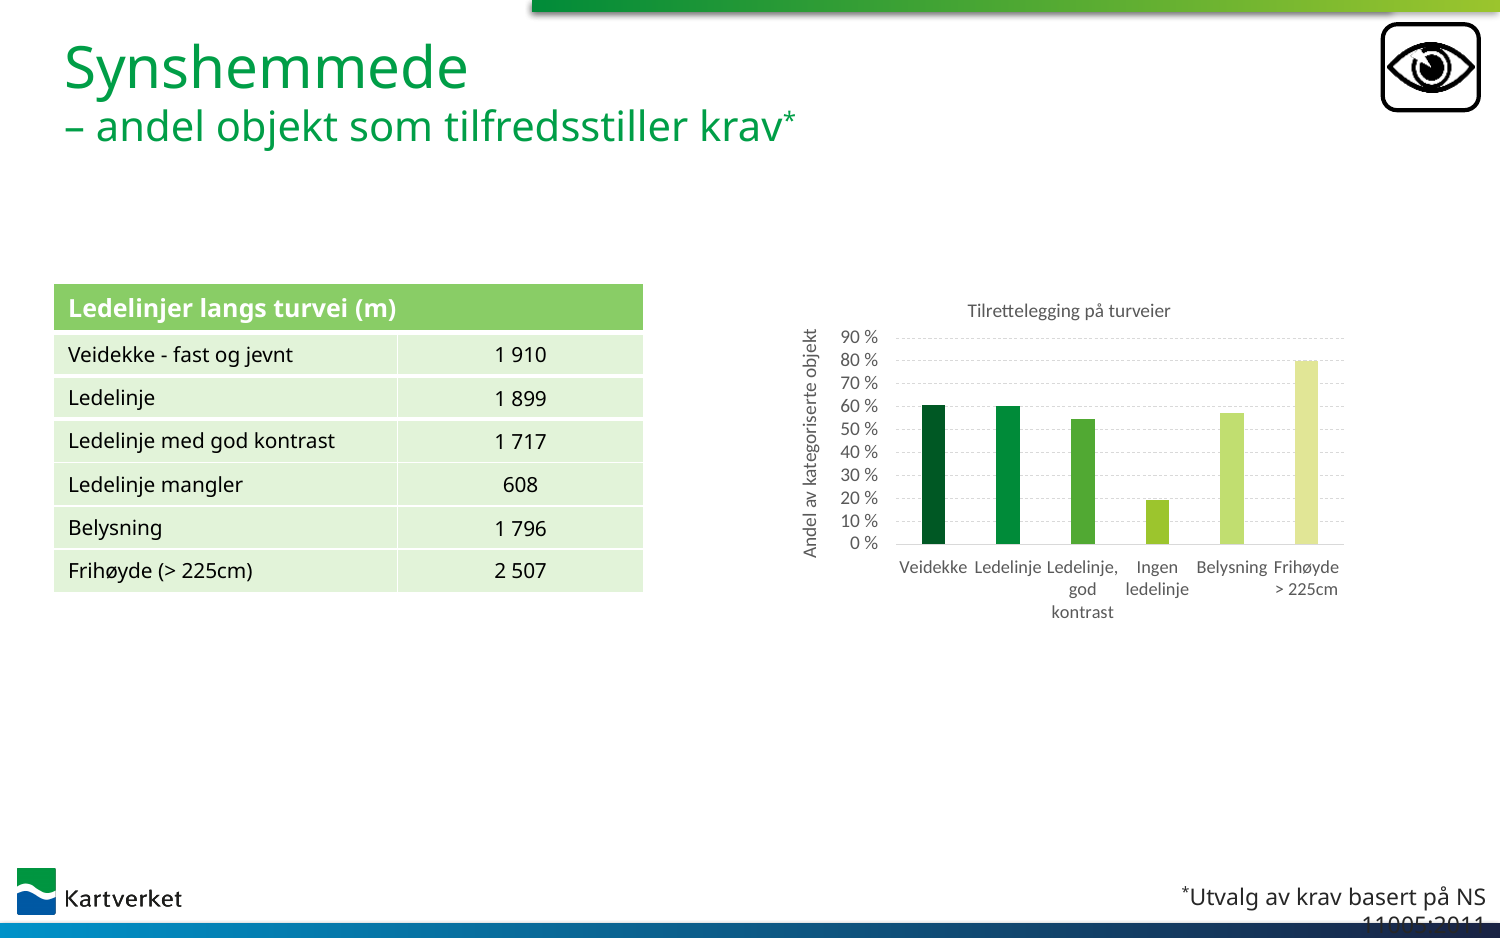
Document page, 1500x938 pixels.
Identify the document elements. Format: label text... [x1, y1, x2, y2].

table_header Ledelinjer langs turvei (m) [54, 284, 643, 330]
table_cell Ledelinje mangler [54, 463, 397, 505]
table_cell Ledelinje [54, 378, 397, 417]
table_cell 1 796 [398, 507, 643, 548]
table_cell 1 910 [398, 335, 643, 374]
table_cell 2 507 [398, 550, 643, 592]
table_cell 1 717 [398, 421, 643, 462]
table_cell 1 899 [398, 378, 643, 417]
text_box *Utvalg av krav basert på NS 11005:2011 [1068, 873, 1500, 938]
table_cell Frihøyde (> 225cm) [54, 550, 397, 592]
table_cell 608 [398, 463, 643, 505]
table_cell Belysning [54, 507, 397, 548]
text_box Synshemmede – andel objekt som tilfredsstiller krav* [49, 24, 1431, 158]
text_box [1382, 24, 1480, 111]
picture [791, 291, 1348, 630]
table_cell Ledelinje med god kontrast [54, 421, 397, 462]
table_cell Veidekke - fast og jevnt [54, 335, 397, 374]
